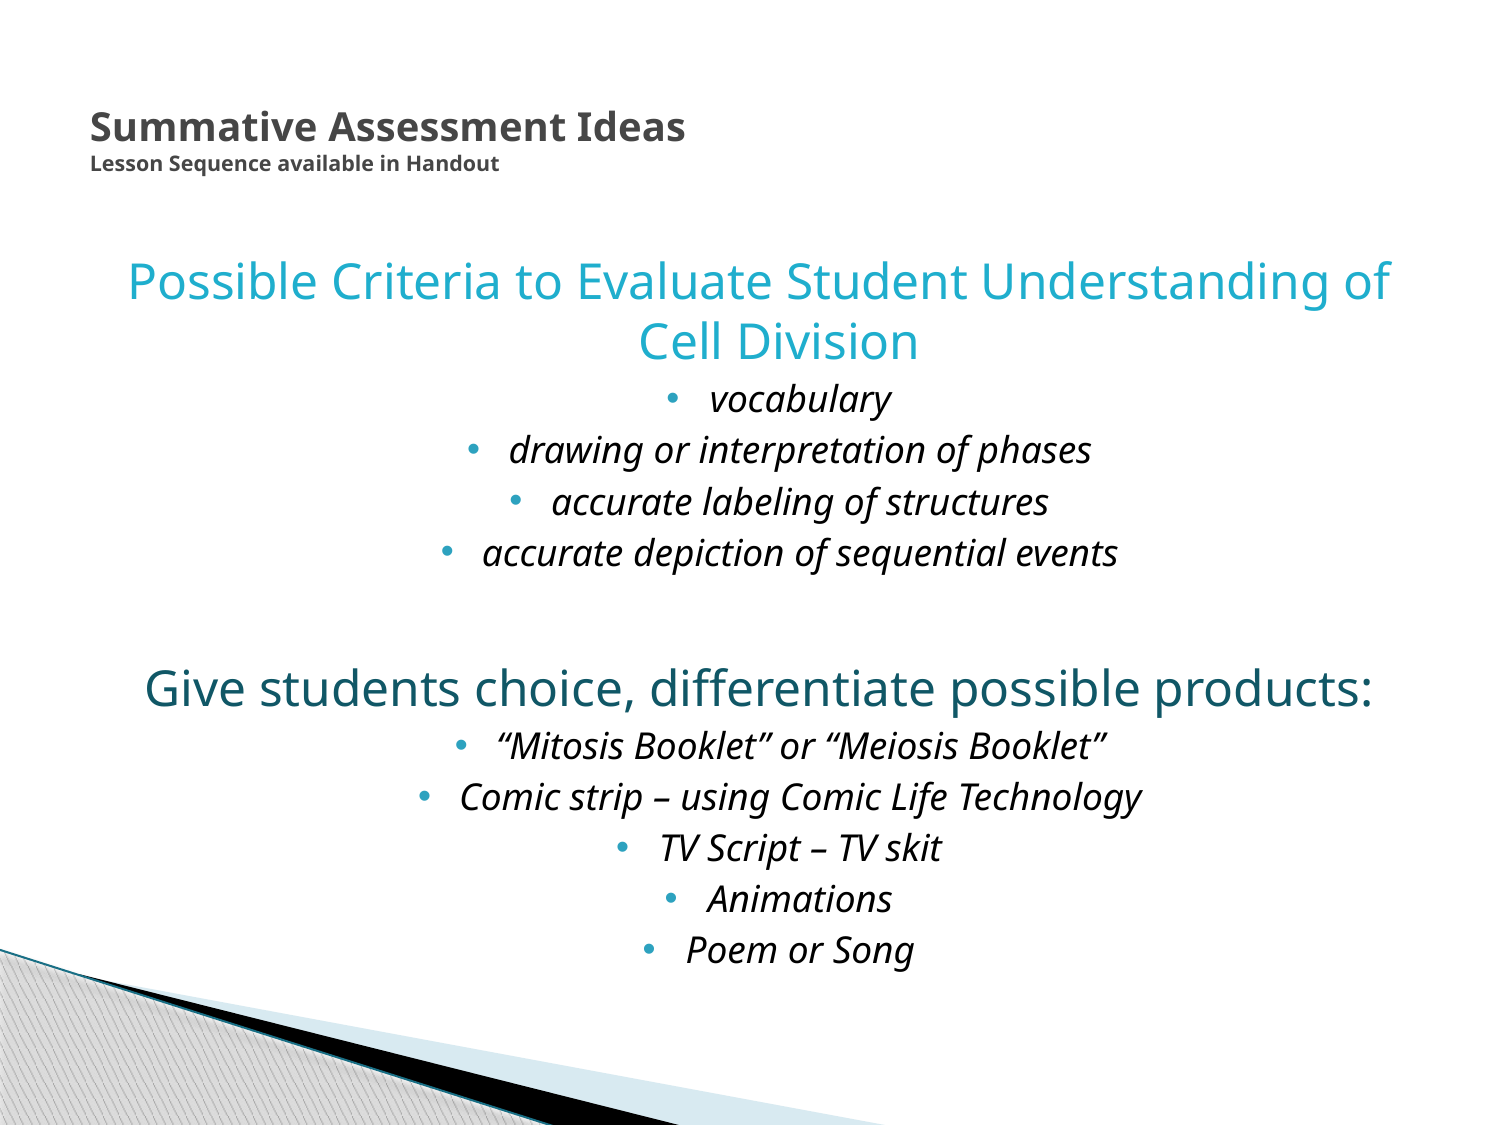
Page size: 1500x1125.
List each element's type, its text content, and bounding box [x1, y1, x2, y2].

list Possible Criteria to Evaluate Student Understanding of Cell Division vocabulary drawing or interpretation of phases accurate labeling of structures accurate depiction of sequential events Give students choice, differentiate possible products: “Mitosis Booklet” or “Meiosis Booklet” Comic strip – using Comic Life Technology TV Script – TV skit Animations Poem or Song [75, 243, 1425, 986]
title Summative Assessment Ideas Lesson Sequence available in Handout [75, 45, 1425, 233]
